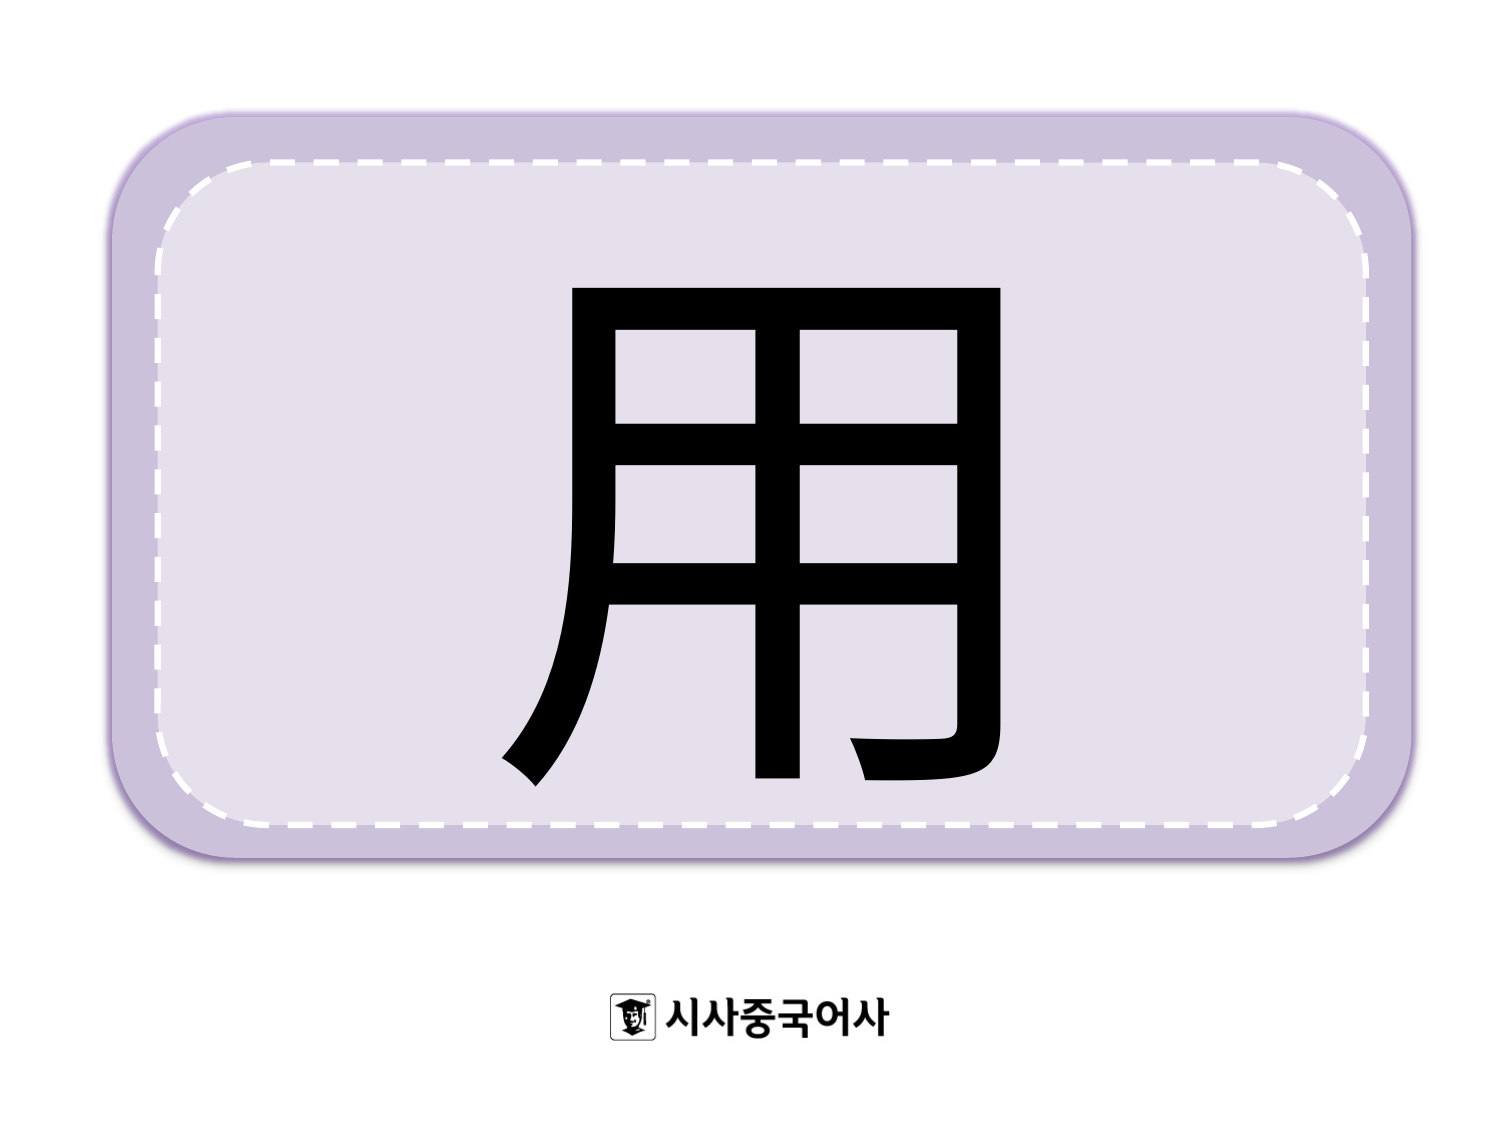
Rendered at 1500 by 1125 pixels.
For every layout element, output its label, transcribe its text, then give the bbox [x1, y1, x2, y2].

text_box 用 [171, 172, 1380, 836]
text_box [162, 160, 1371, 824]
picture [602, 987, 898, 1047]
